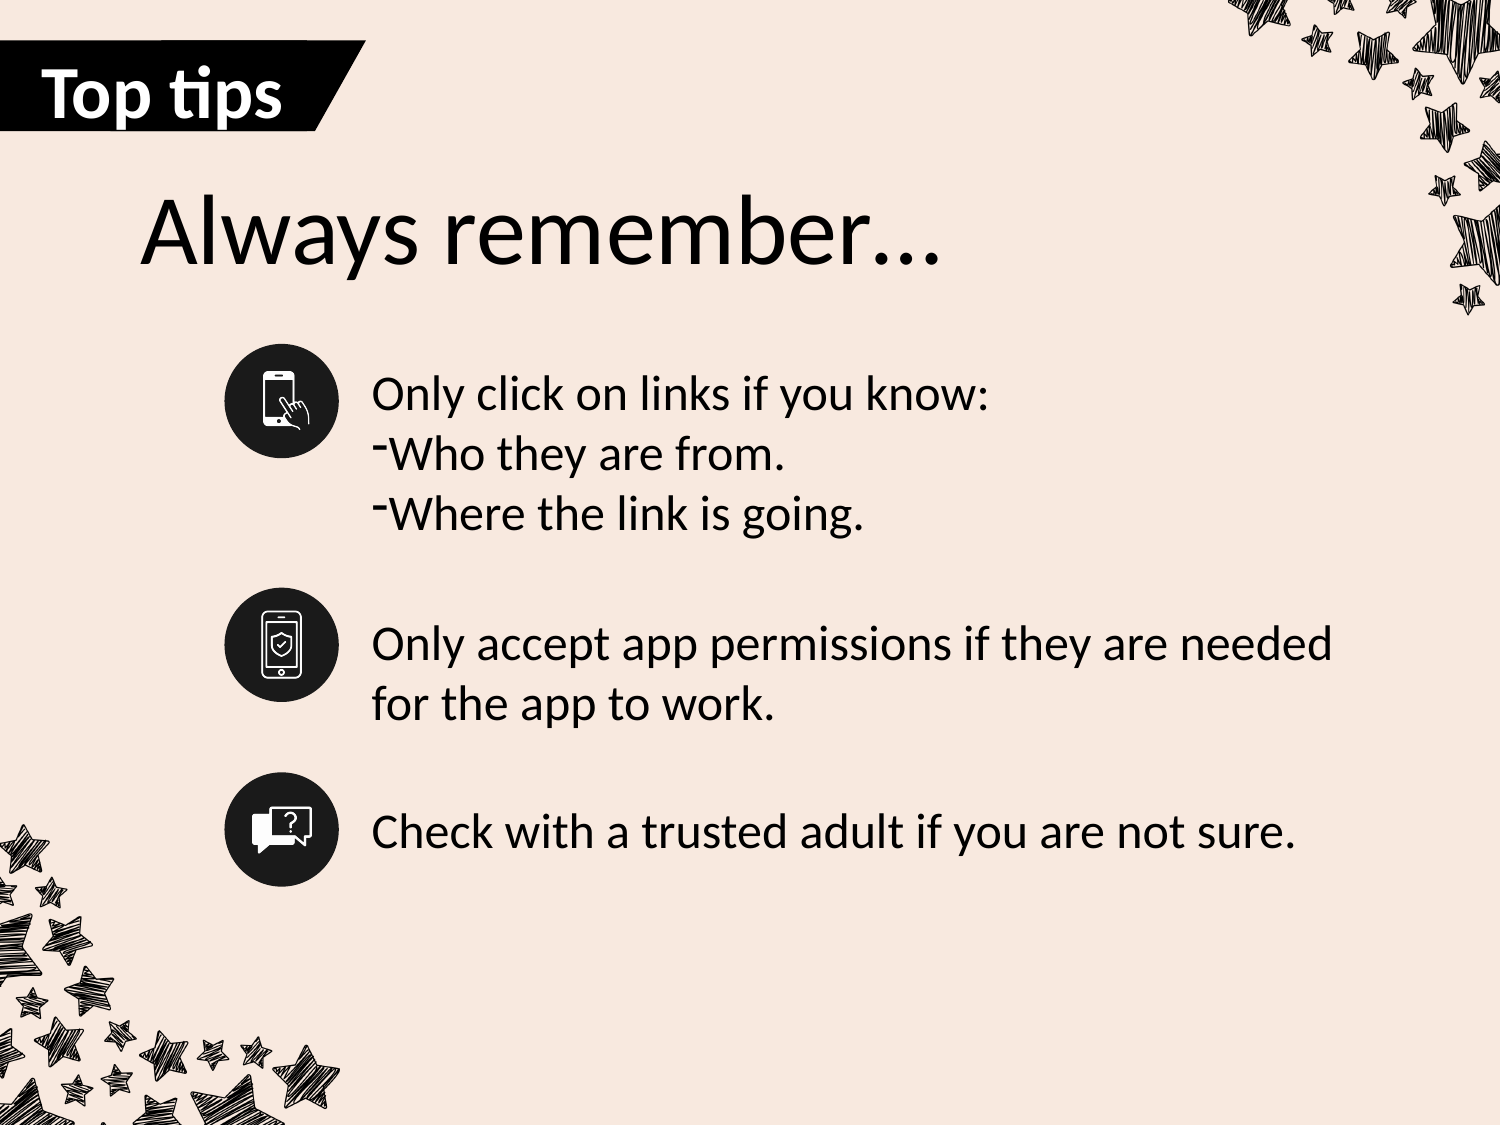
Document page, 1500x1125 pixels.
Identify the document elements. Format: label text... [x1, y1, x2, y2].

text_box Only accept app permissions if they are needed for the app to work. [356, 602, 1358, 738]
text_box [223, 342, 340, 460]
picture [260, 610, 303, 680]
picture [1228, 0, 1500, 356]
picture [261, 370, 314, 433]
text_box [223, 586, 340, 704]
text_box Only click on links if you know: Who they are from. Where the link is going. [356, 353, 1358, 549]
text_box [223, 771, 340, 888]
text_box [0, 29, 366, 138]
picture [0, 824, 340, 1125]
text_box Check with a trusted adult if you are not sure. [356, 791, 1358, 867]
text_box Always remember… [125, 157, 957, 293]
picture [250, 805, 313, 854]
